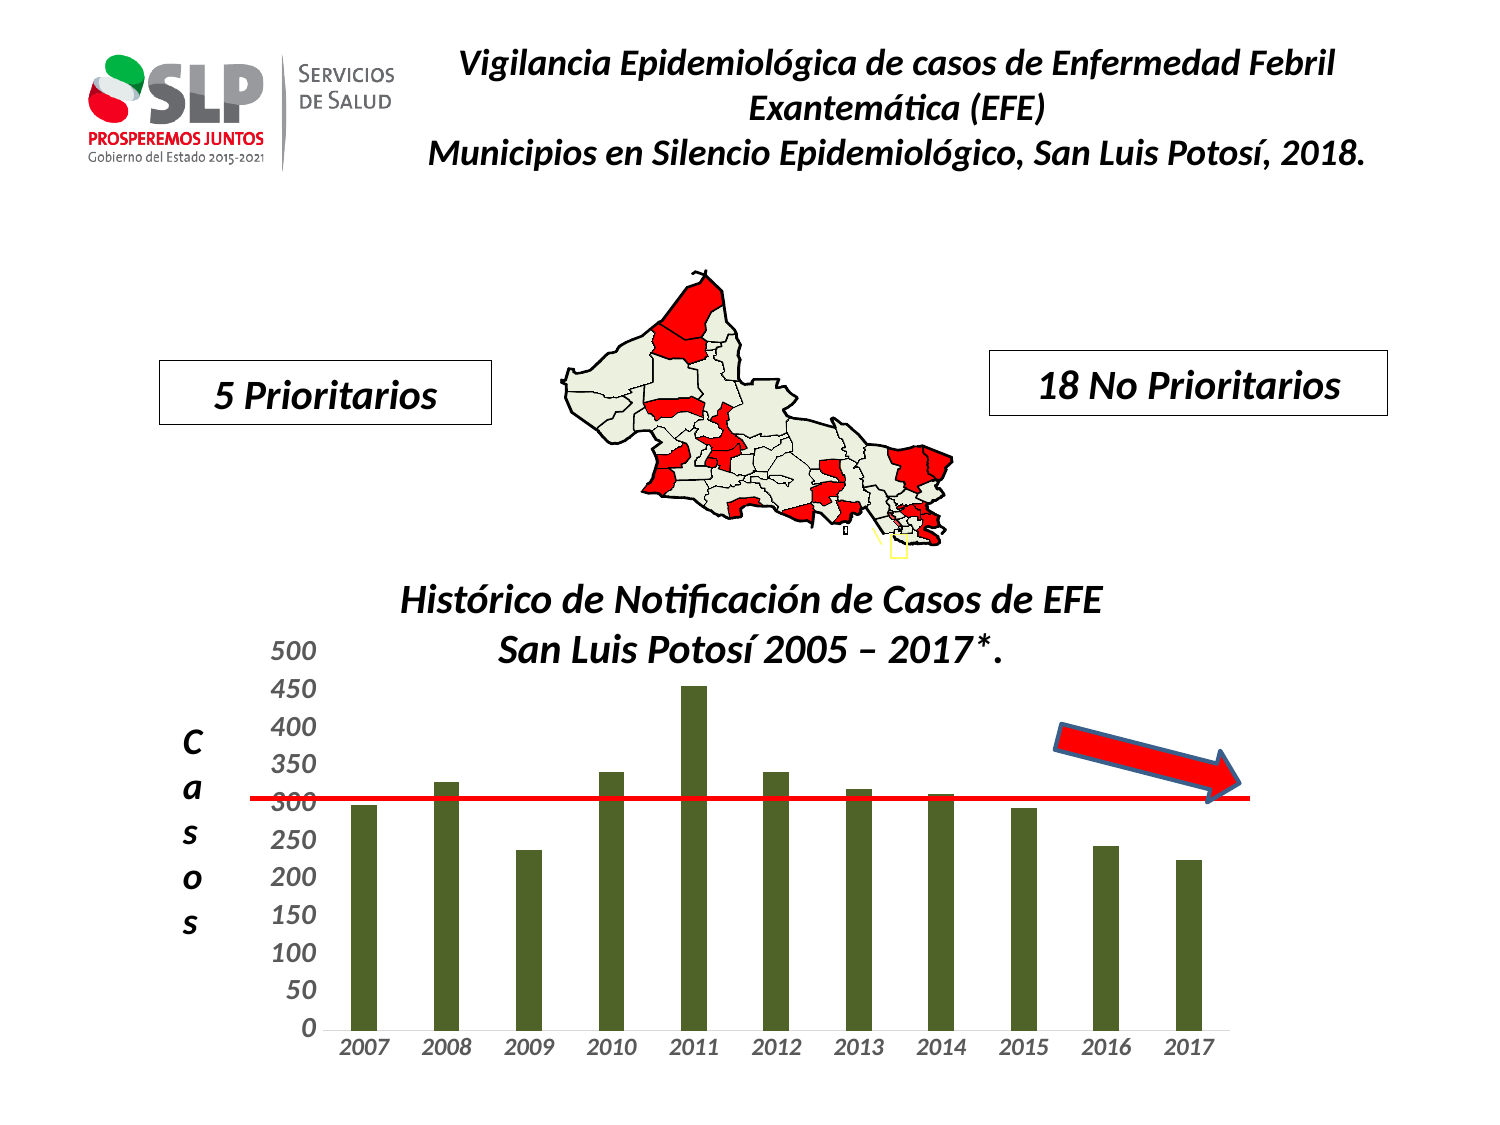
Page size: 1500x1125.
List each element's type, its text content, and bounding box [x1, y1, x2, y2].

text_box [560, 269, 953, 559]
text_box Histórico de Notificación de Casos de EFE San Luis Potosí 2005 – 2017*. [289, 564, 1214, 628]
text_box 18 No Prioritarios [989, 350, 1388, 416]
text_box Casos [182, 709, 195, 950]
text_box Vigilancia Epidemiológica de casos de Enfermedad Febril Exantemática (EFE) Municipios en Silencio Epidemiológico, San Luis Potosí, 2018. [407, 30, 1388, 181]
chart [249, 629, 1251, 798]
text_box 5 Prioritarios [159, 360, 492, 425]
picture [88, 54, 394, 172]
chart [249, 799, 1251, 1071]
